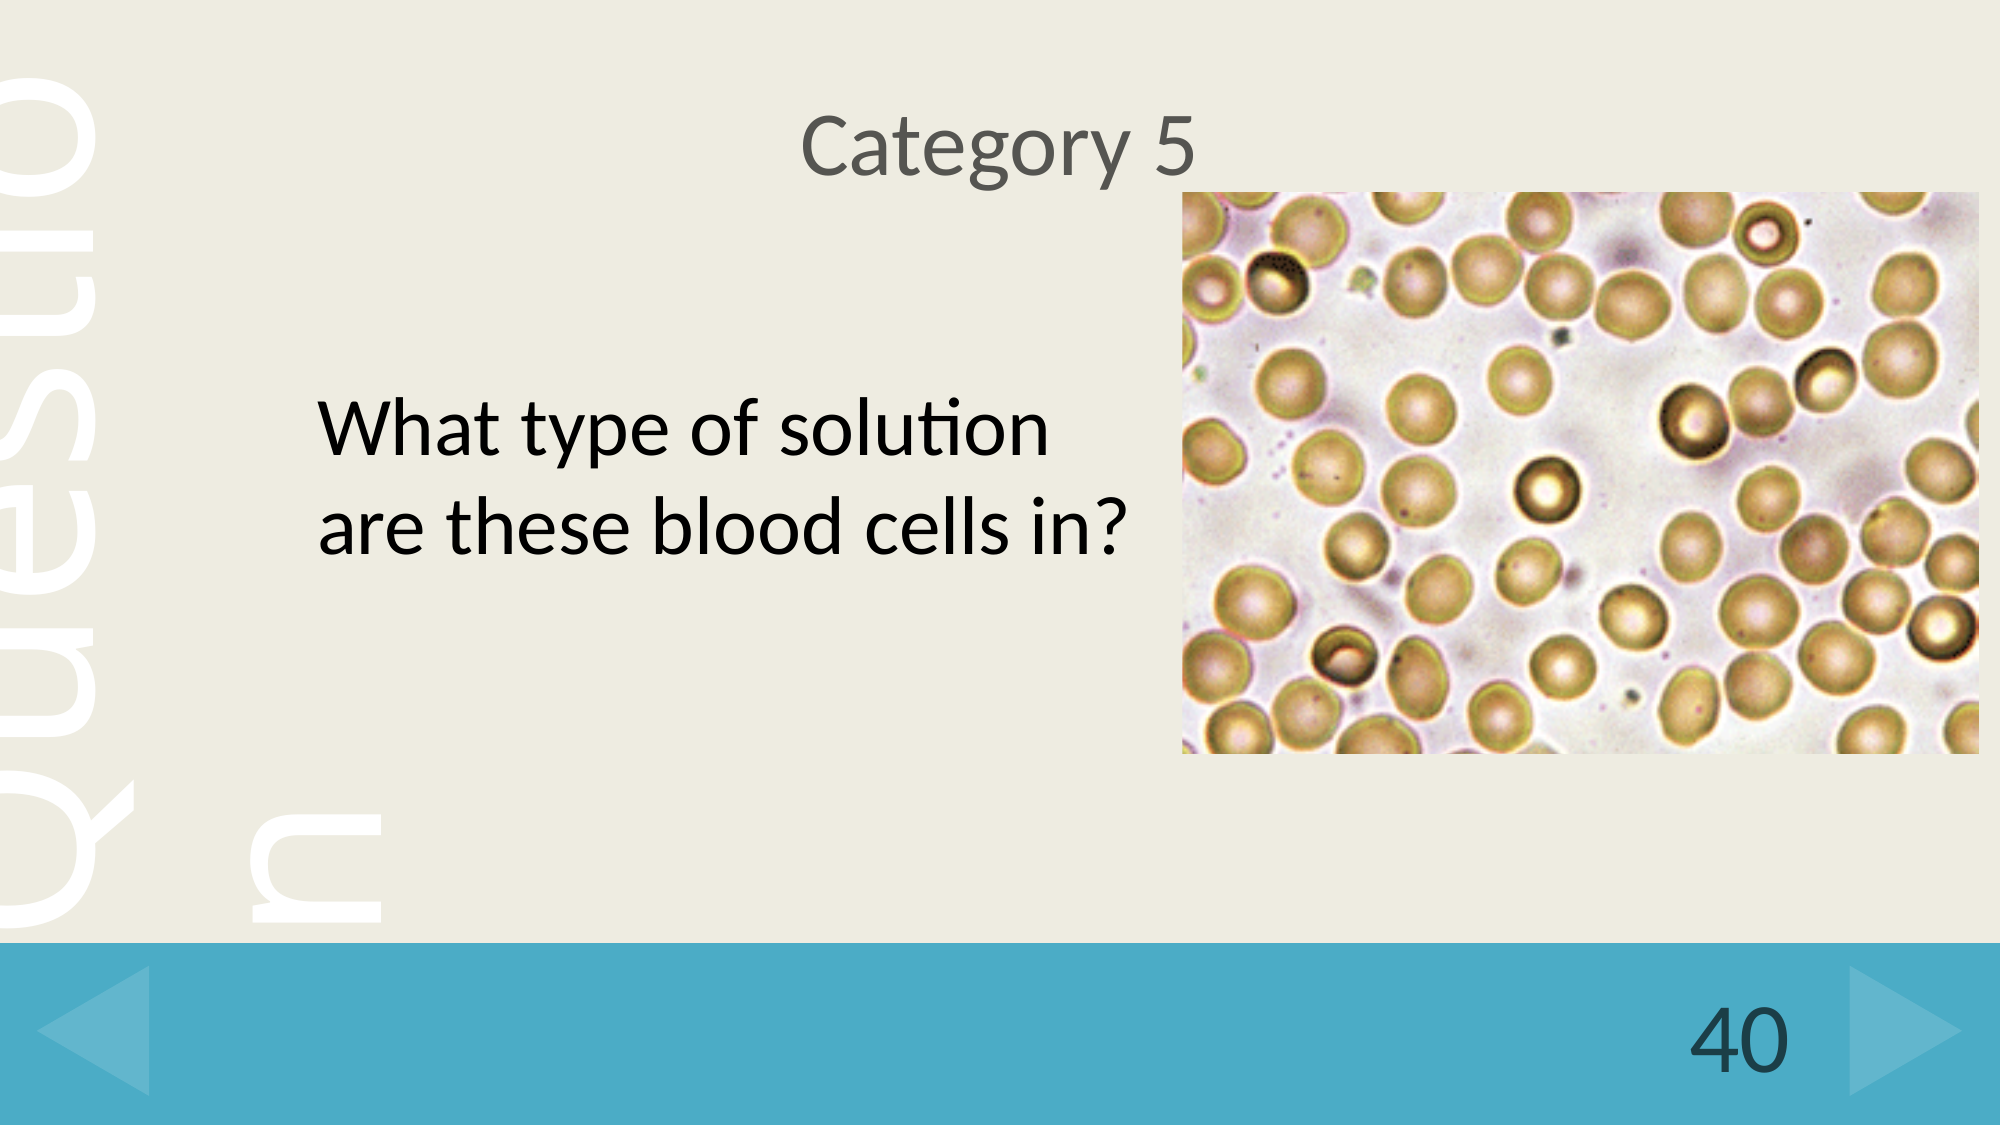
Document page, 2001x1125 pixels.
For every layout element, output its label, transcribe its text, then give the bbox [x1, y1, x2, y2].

list 40 [1494, 967, 1806, 1097]
picture [1182, 192, 1980, 755]
list What type of solution are these blood cells in? [302, 307, 1154, 636]
title Category 5 [99, 45, 1900, 233]
